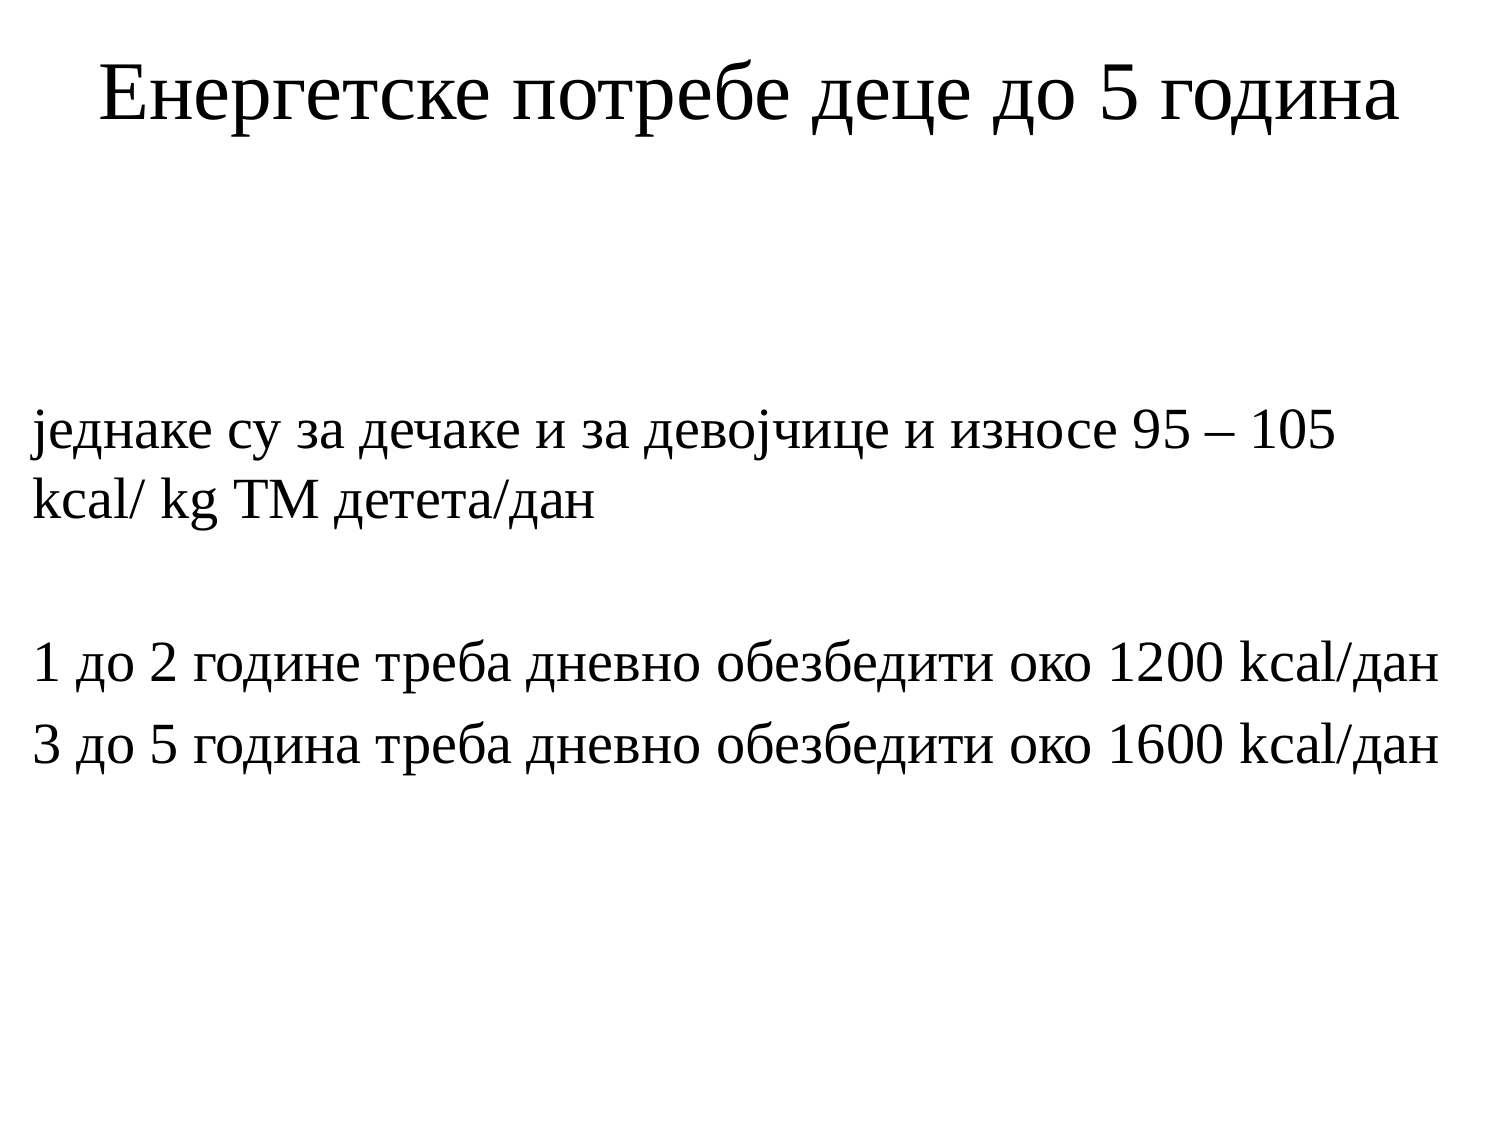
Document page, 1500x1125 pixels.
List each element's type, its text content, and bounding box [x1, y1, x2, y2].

list једнаке су за дечаке и за девојчице и износе 95 – 105 kcal/ kg ТМ детета/дан 1 до 2 године треба дневно обезбедити око 1200 kcal/дан 3 до 5 година треба дневно обезбедити око 1600 kcal/дан [17, 290, 1471, 1012]
title Енергетске потребе деце до 5 година [0, 0, 1500, 173]
